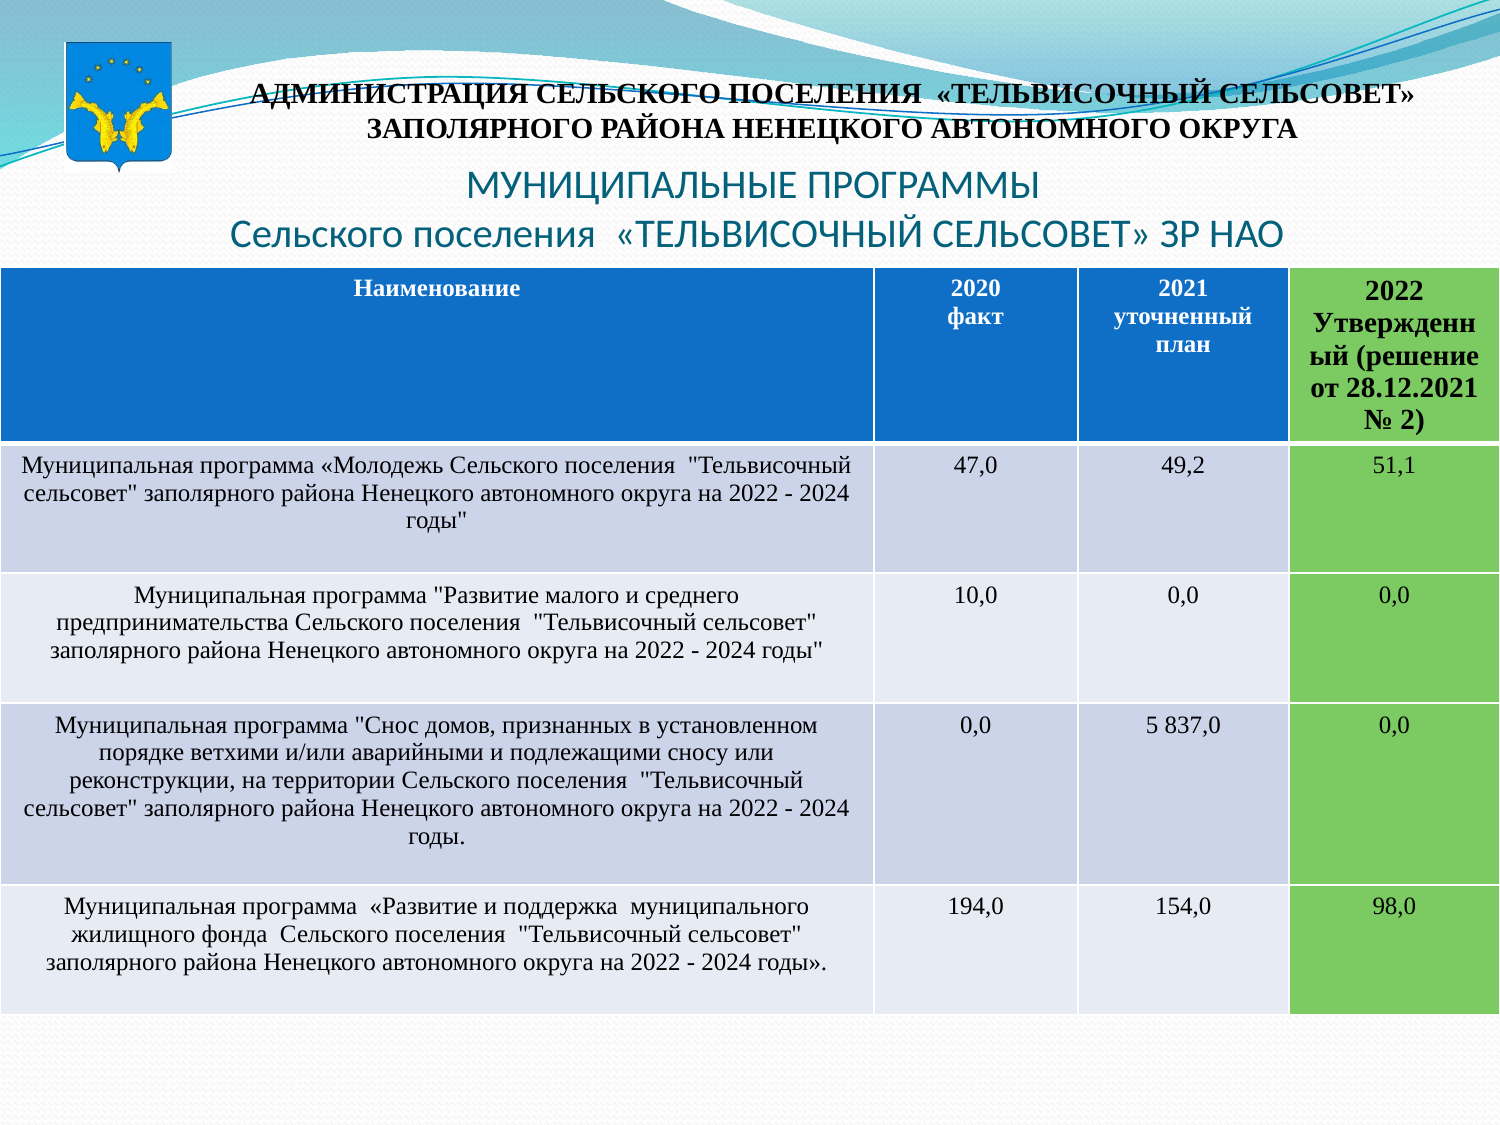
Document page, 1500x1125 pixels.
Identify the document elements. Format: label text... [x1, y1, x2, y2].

table_cell 49,2 [1079, 446, 1288, 572]
text_box АДМИНИСТРАЦИЯ СЕЛЬСКОГО ПОСЕЛЕНИЯ «ТЕЛЬВИСОЧНЫЙ СЕЛЬСОВЕТ» ЗАПОЛЯРНОГО РАЙОНА НЕНЕЦКОГО АВТОНОМНОГО ОКРУГА [206, 66, 1459, 152]
table_cell 10,0 [875, 574, 1077, 702]
table_cell 0,0 [1290, 574, 1499, 702]
table_cell 0,0 [1079, 574, 1288, 702]
table_cell Муниципальная программа "Развитие малого и среднего предпринимательства Сельского поселения "Тельвисочный сельсовет" заполярного района Ненецкого автономного округа на 2022 - 2024 годы" [1, 574, 873, 702]
table_cell 154,0 [1079, 886, 1288, 1014]
table_header 2020 факт [875, 268, 1077, 441]
table_cell 0,0 [875, 704, 1077, 884]
table_cell Муниципальная программа «Развитие и поддержка муниципального жилищного фонда Сельского поселения "Тельвисочный сельсовет" заполярного района Ненецкого автономного округа на 2022 - 2024 годы». [1, 886, 873, 1014]
table_cell 51,1 [1290, 446, 1499, 572]
title МУНИЦИПАЛЬНЫЕ ПРОГРАММЫ Сельского поселения «ТЕЛЬВИСОЧНЫЙ СЕЛЬСОВЕТ» ЗР НАО [76, 149, 1440, 256]
table_header 2021 уточненный план [1079, 268, 1288, 441]
table_cell 0,0 [1290, 704, 1499, 884]
table_cell Муниципальная программа "Снос домов, признанных в установленном порядке ветхими и/или аварийными и подлежащими сносу или реконструкции, на территории Сельского поселения "Тельвисочный сельсовет" заполярного района Ненецкого автономного округа на 2022 - 2024 годы. [1, 704, 873, 884]
table_cell 5 837,0 [1079, 704, 1288, 884]
table_cell 194,0 [875, 886, 1077, 1014]
table_cell 47,0 [875, 446, 1077, 572]
picture [64, 42, 172, 173]
table_cell 98,0 [1290, 886, 1499, 1014]
table_header 2022 Утвержденный (решение от 28.12.2021 № 2) [1290, 268, 1499, 441]
table_header Наименование [1, 268, 873, 441]
table_cell Муниципальная программа «Молодежь Сельского поселения "Тельвисочный сельсовет" заполярного района Ненецкого автономного округа на 2022 - 2024 годы" [1, 446, 873, 572]
